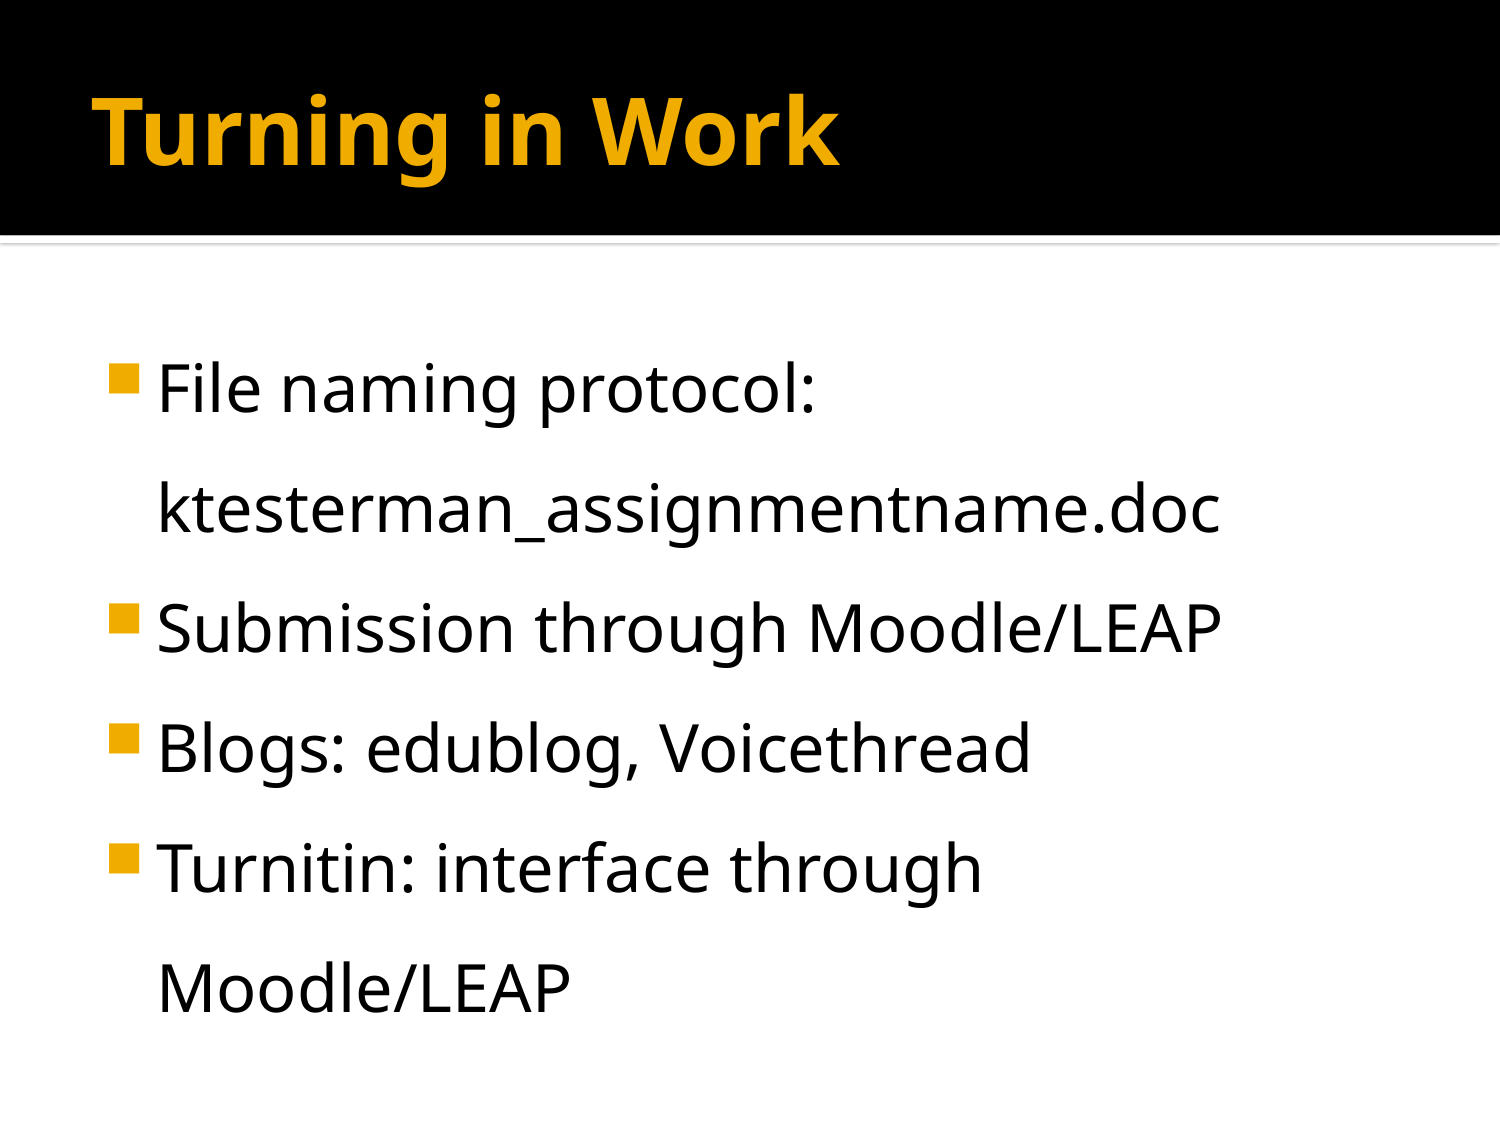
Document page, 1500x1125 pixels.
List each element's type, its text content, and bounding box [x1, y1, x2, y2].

title Turning in Work [75, 25, 1425, 231]
list File naming protocol: ktesterman_assignmentname.doc Submission through Moodle/LEAP Blogs: edublog, Voicethread Turnitin: interface through Moodle/LEAP [75, 291, 1425, 1050]
